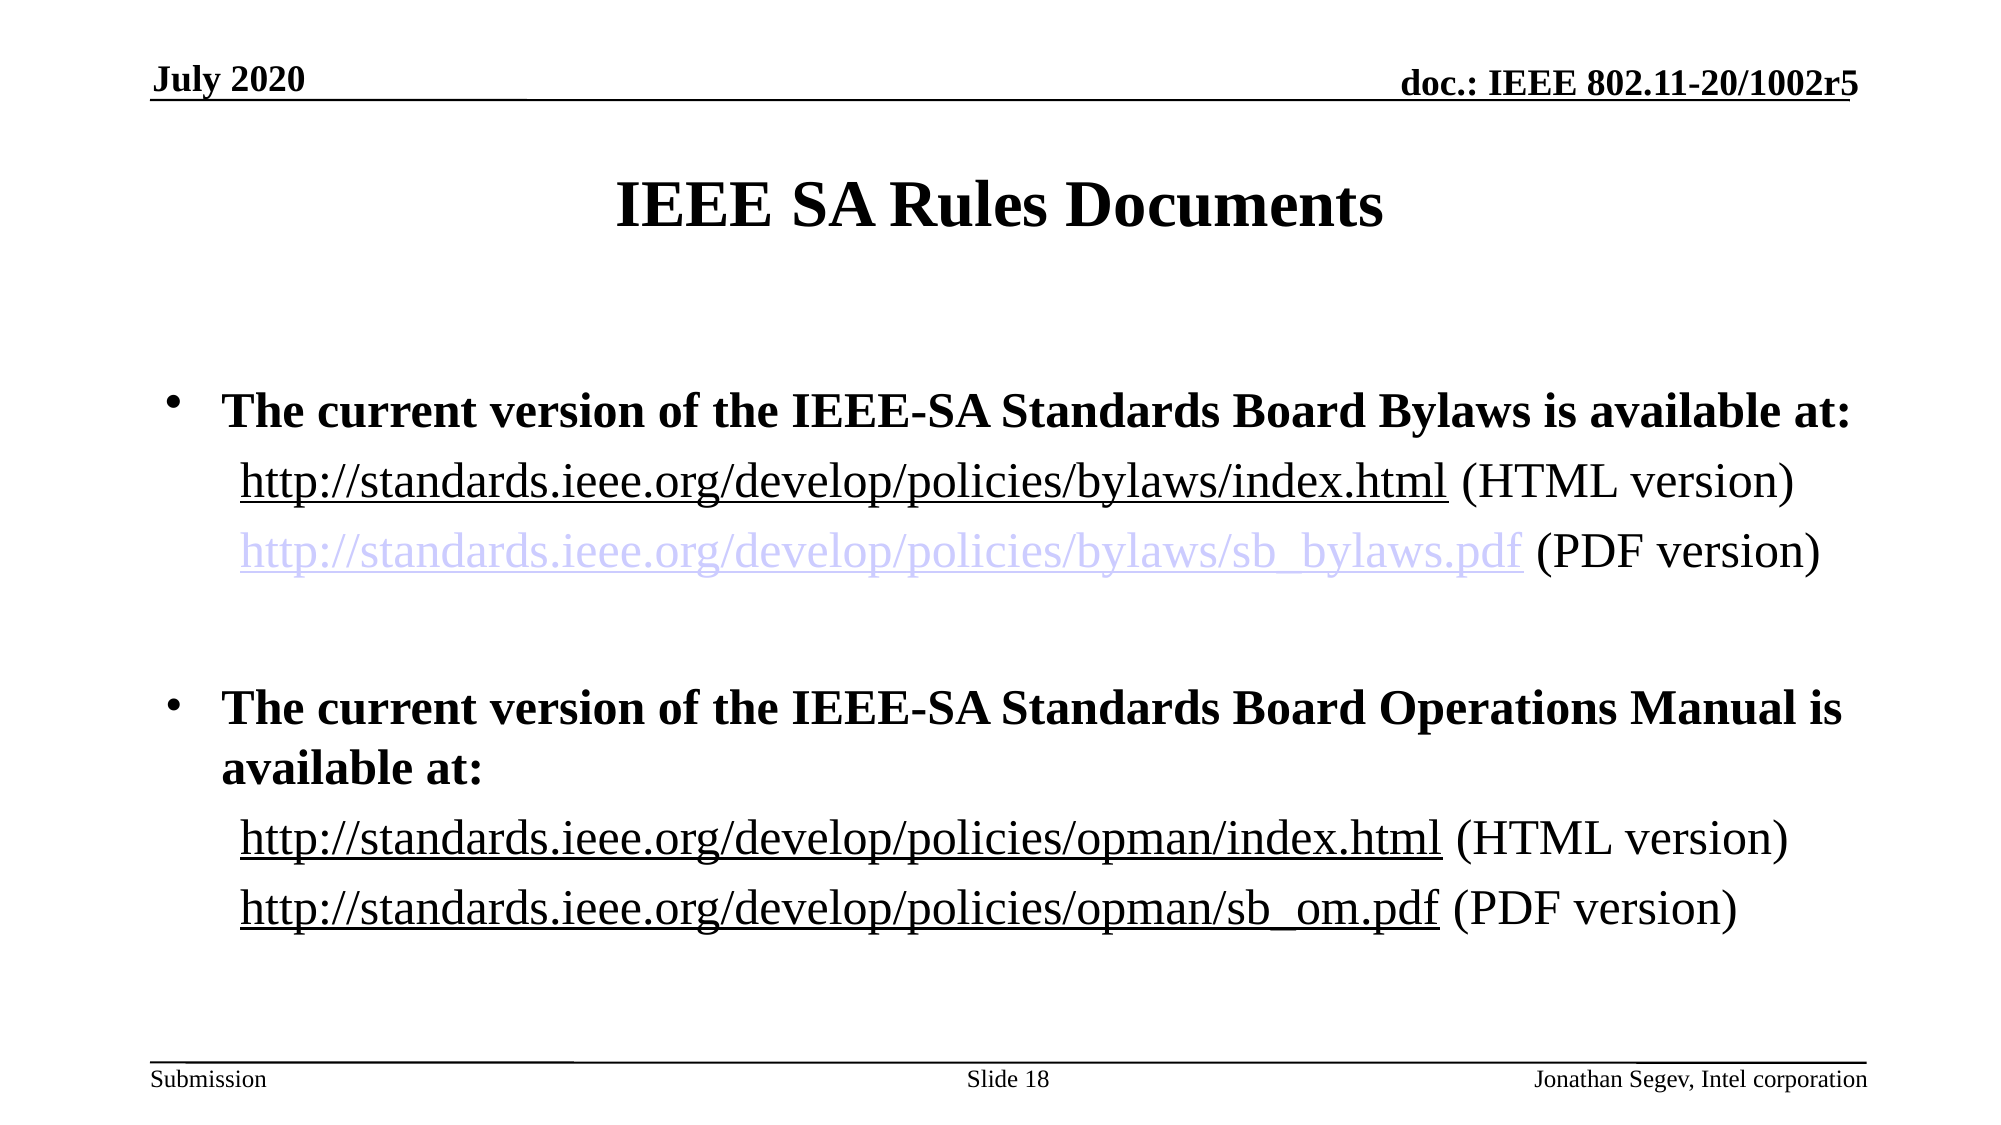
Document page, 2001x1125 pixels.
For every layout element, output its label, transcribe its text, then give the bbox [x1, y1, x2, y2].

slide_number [152, 54, 563, 100]
title IEEE SA Rules Documents [149, 112, 1850, 288]
footer Jonathan Segev, Intel corporation [1171, 1061, 1869, 1093]
slide_number Slide 18 [950, 1061, 1067, 1123]
list The current version of the IEEE-SA Standards Board Bylaws is available at: http://standards.ieee.org/develop/policies/bylaws/index.html (HTML version) http://standards.ieee.org/develop/policies/bylaws/sb_bylaws.pdf (PDF version) The current version of the IEEE-SA Standards Board Operations Manual is available at: http://standards.ieee.org/develop/policies/opman/index.html (HTML version) http://standards.ieee.org/develop/policies/opman/sb_om.pdf (PDF version) [149, 299, 1922, 1000]
